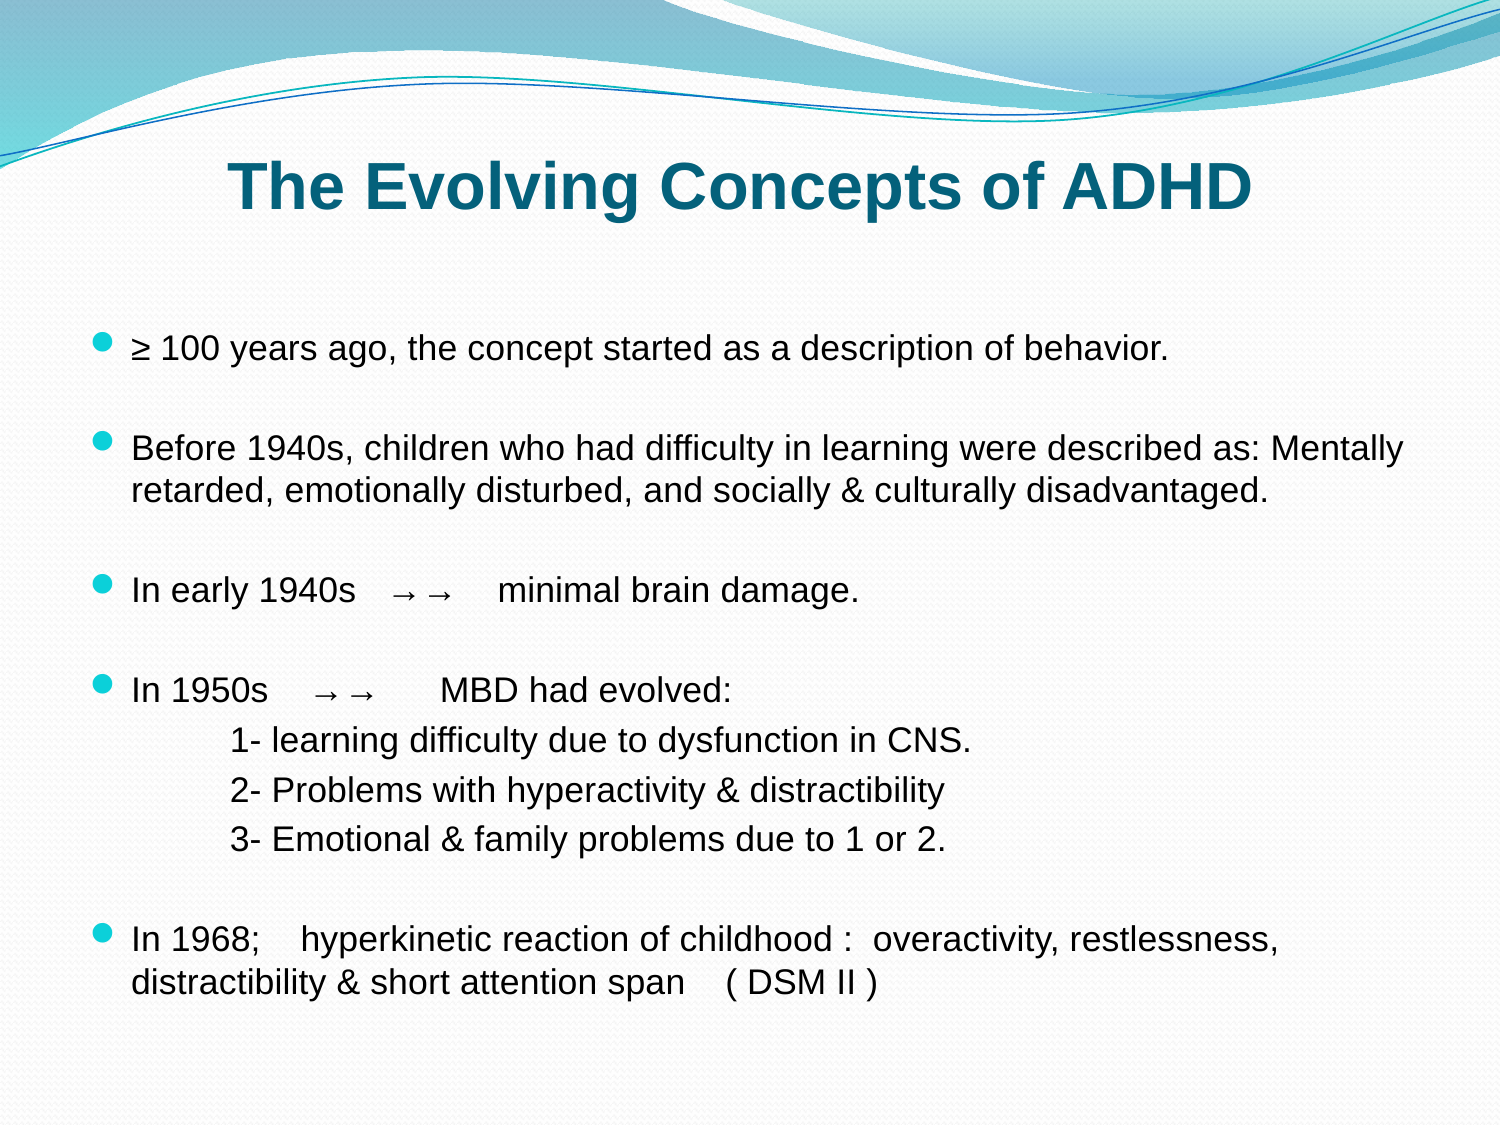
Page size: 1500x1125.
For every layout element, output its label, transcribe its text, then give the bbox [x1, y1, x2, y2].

title The Evolving Concepts of ADHD [75, 115, 1425, 303]
list ≥ 100 years ago, the concept started as a description of behavior. Before 1940s, children who had difficulty in learning were described as: Mentally retarded, emotionally disturbed, and socially & culturally disadvantaged. In early 1940s →→ minimal brain damage. In 1950s →→ MBD had evolved: 1- learning difficulty due to dysfunction in CNS. 2- Problems with hyperactivity & distractibility 3- Emotional & family problems due to 1 or 2. In 1968; hyperkinetic reaction of childhood : overactivity, restlessness, distractibility & short attention span ( DSM II ) [75, 317, 1425, 1038]
